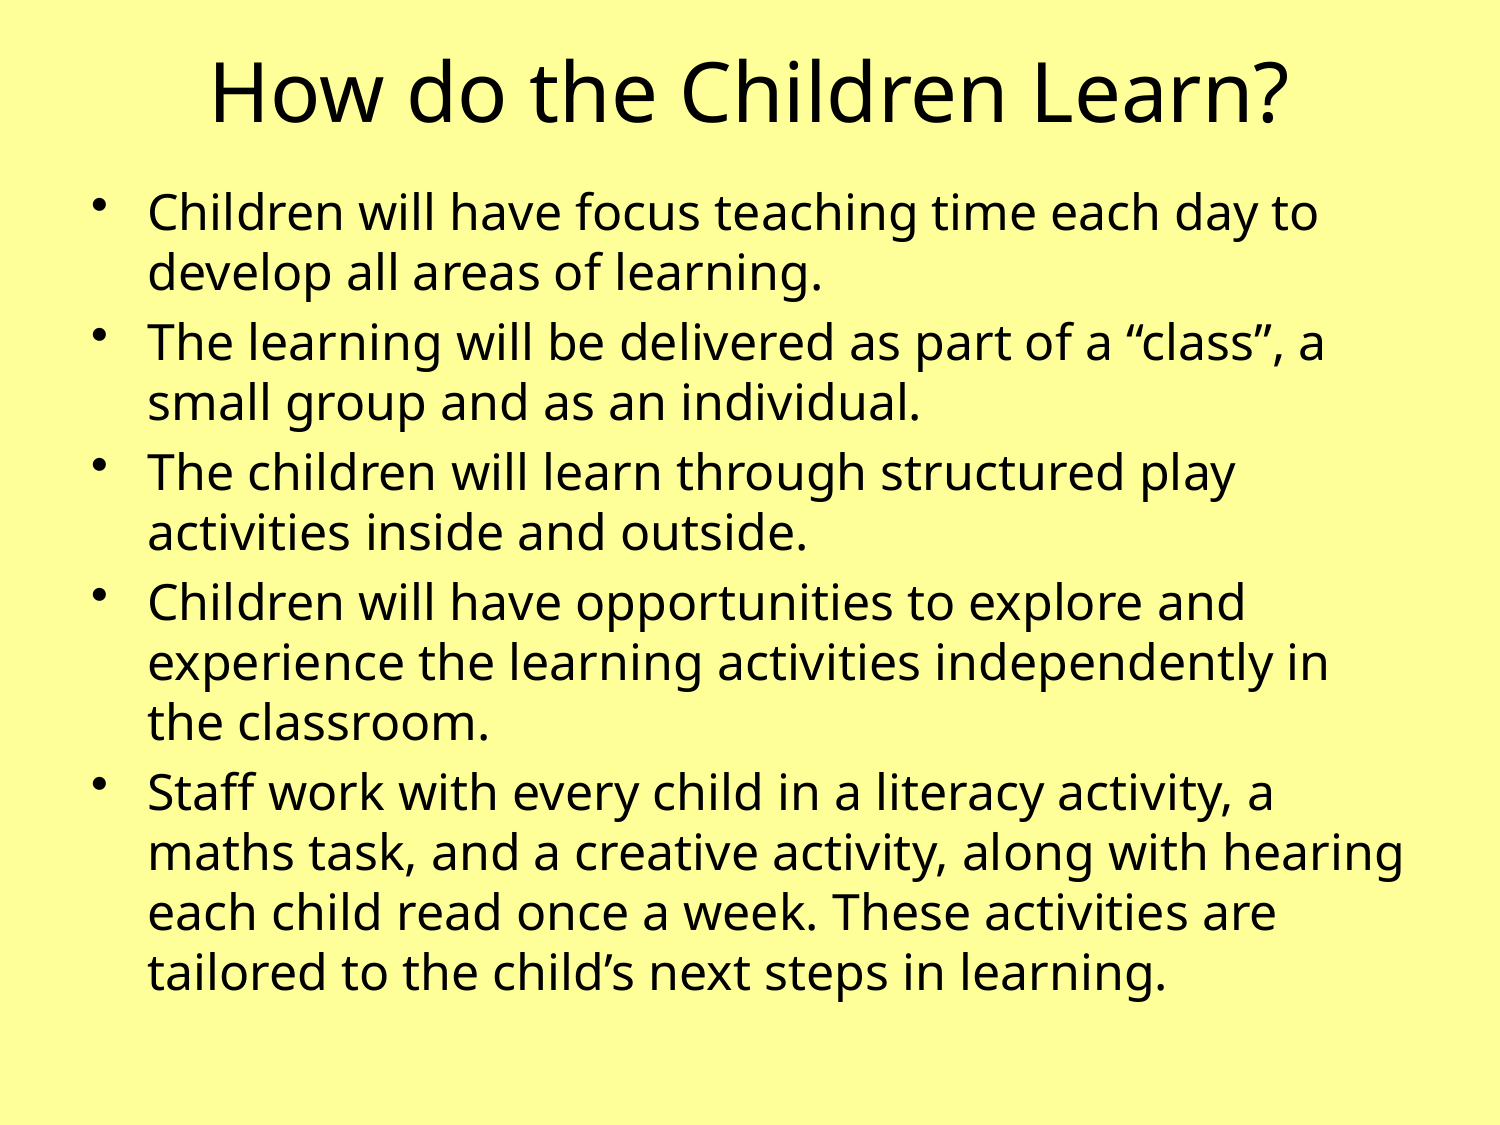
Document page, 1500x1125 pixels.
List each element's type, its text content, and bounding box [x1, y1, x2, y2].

title How do the Children Learn? [75, 45, 1425, 233]
list Children will have focus teaching time each day to develop all areas of learning. The learning will be delivered as part of a “class”, a small group and as an individual. The children will learn through structured play activities inside and outside. Children will have opportunities to explore and experience the learning activities independently in the classroom. Staff work with every child in a literacy activity, a maths task, and a creative activity, along with hearing each child read once a week. These activities are tailored to the child’s next steps in learning. [76, 172, 1427, 1000]
